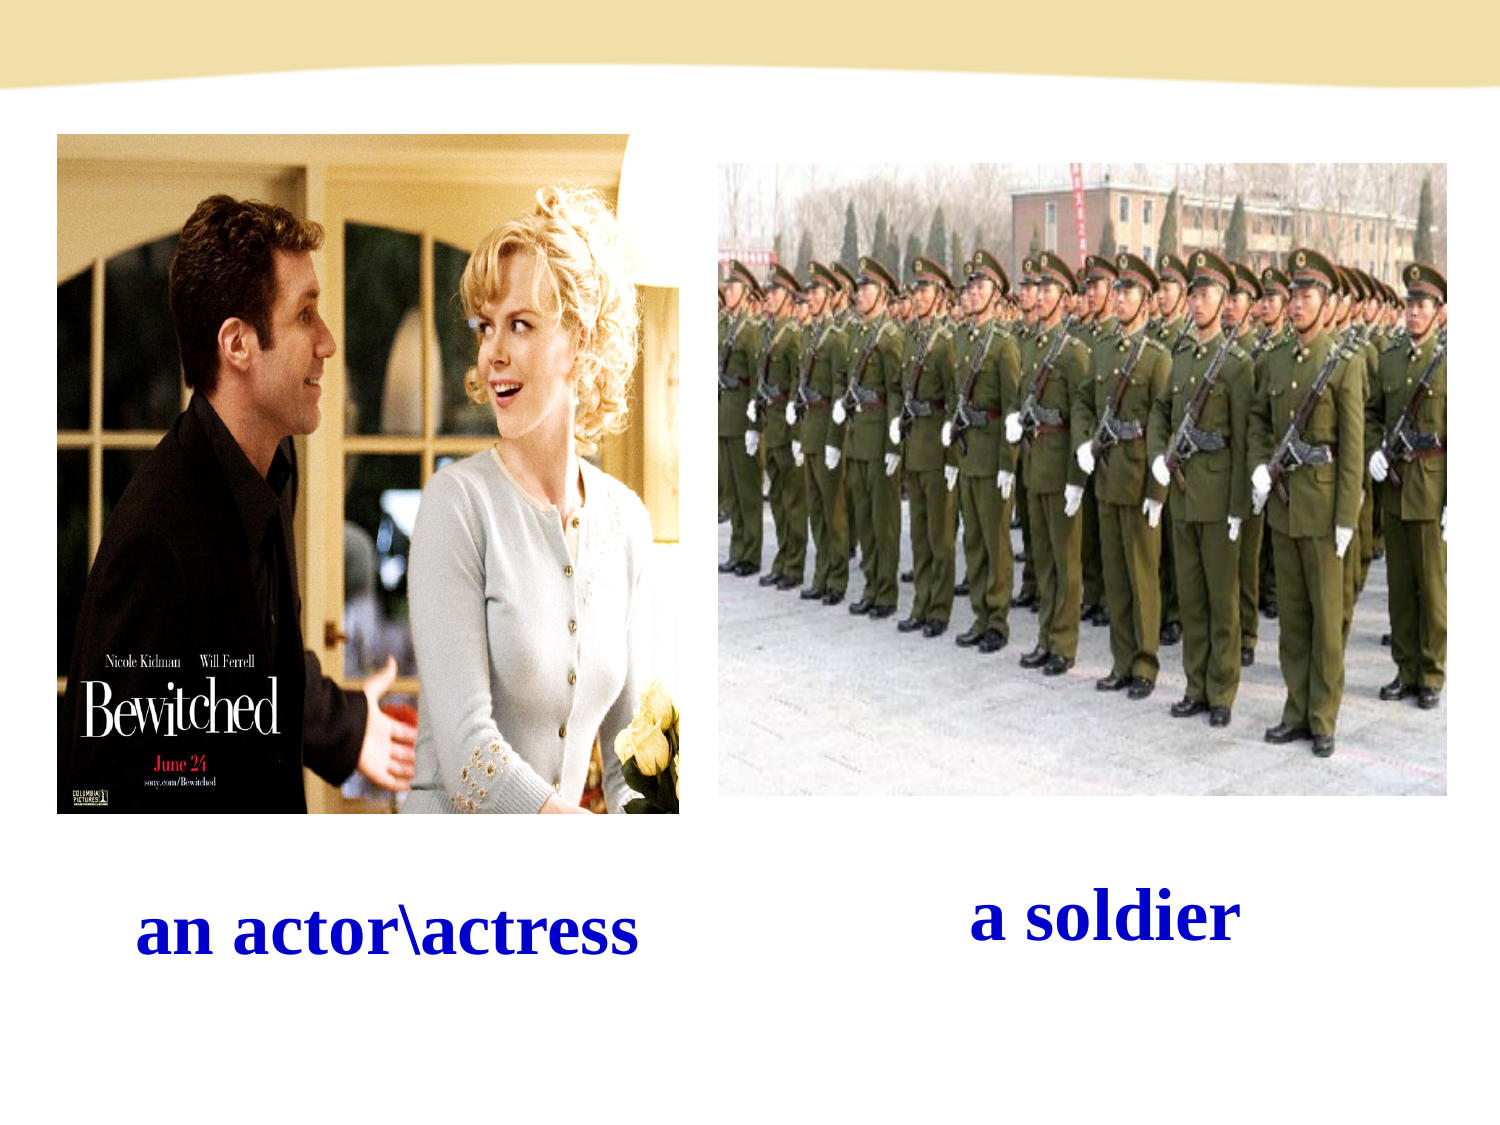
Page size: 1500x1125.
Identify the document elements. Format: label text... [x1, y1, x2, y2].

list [718, 163, 1447, 796]
text_box an actor\actress [120, 872, 699, 978]
picture [0, 0, 1500, 1125]
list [57, 134, 679, 814]
text_box a soldier [954, 857, 1310, 963]
